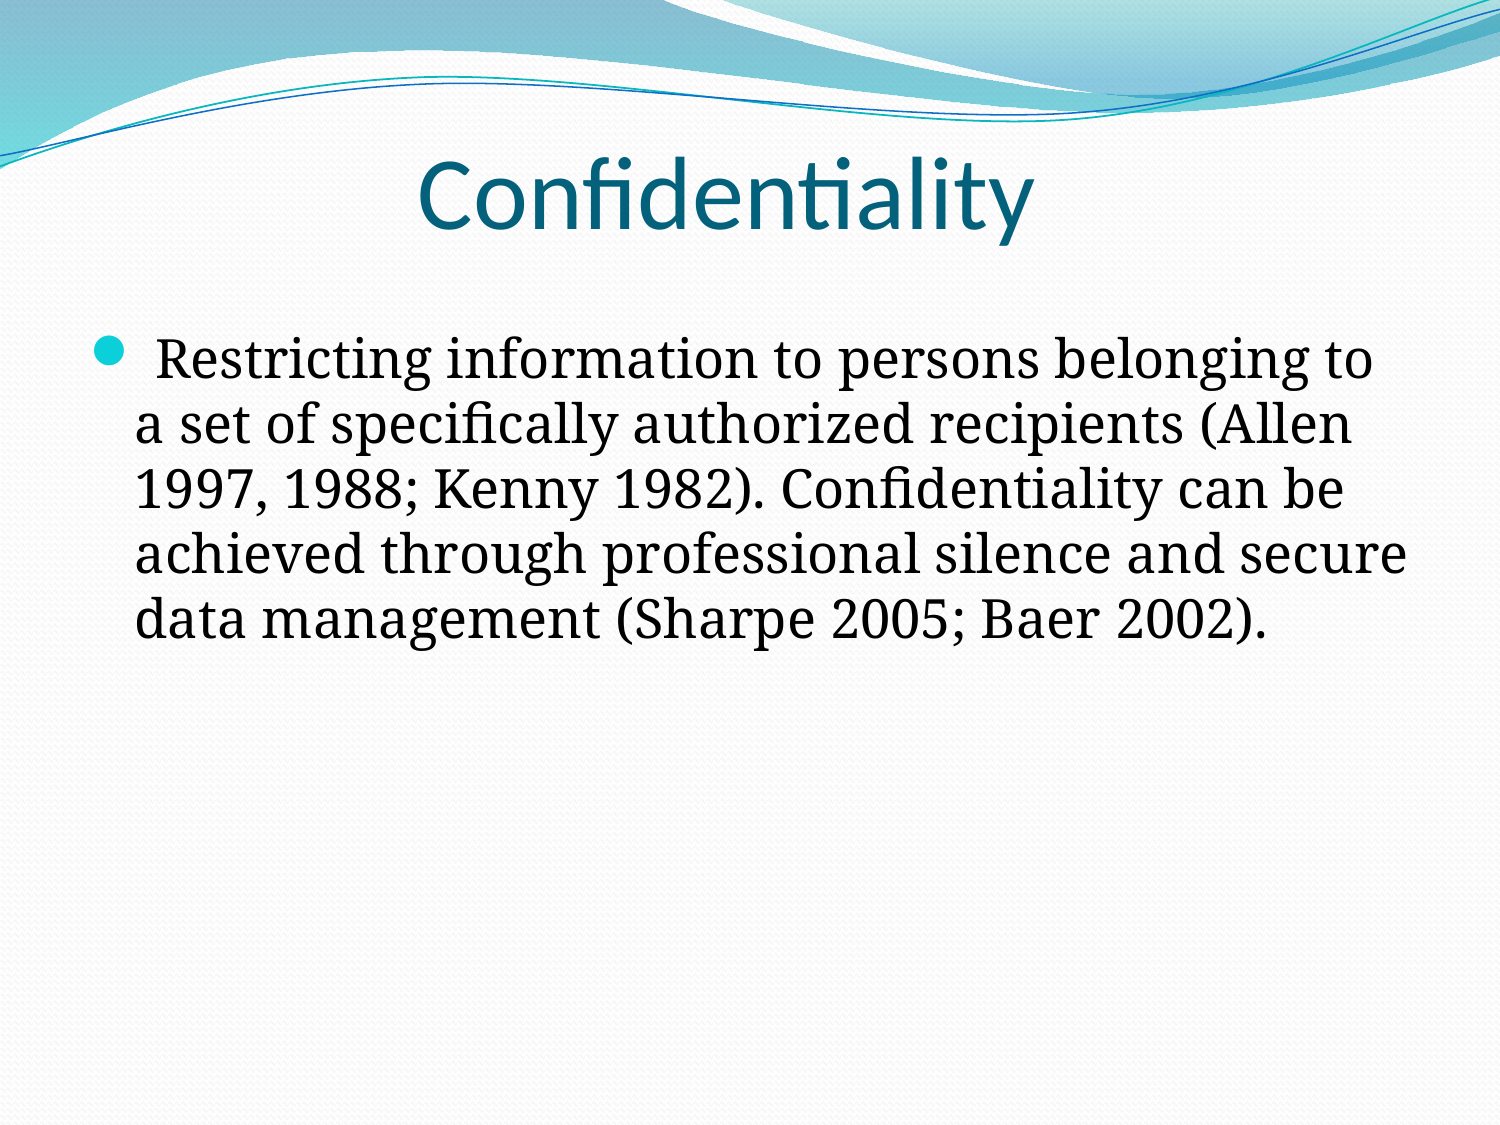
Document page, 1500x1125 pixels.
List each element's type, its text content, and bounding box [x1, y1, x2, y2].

title Confidentiality [112, 62, 1463, 250]
list Restricting information to persons belonging to a set of specifically authorized recipients (Allen 1997, 1988; Kenny 1982). Confidentiality can be achieved through professional silence and secure data management (Sharpe 2005; Baer 2002). [75, 317, 1425, 1038]
